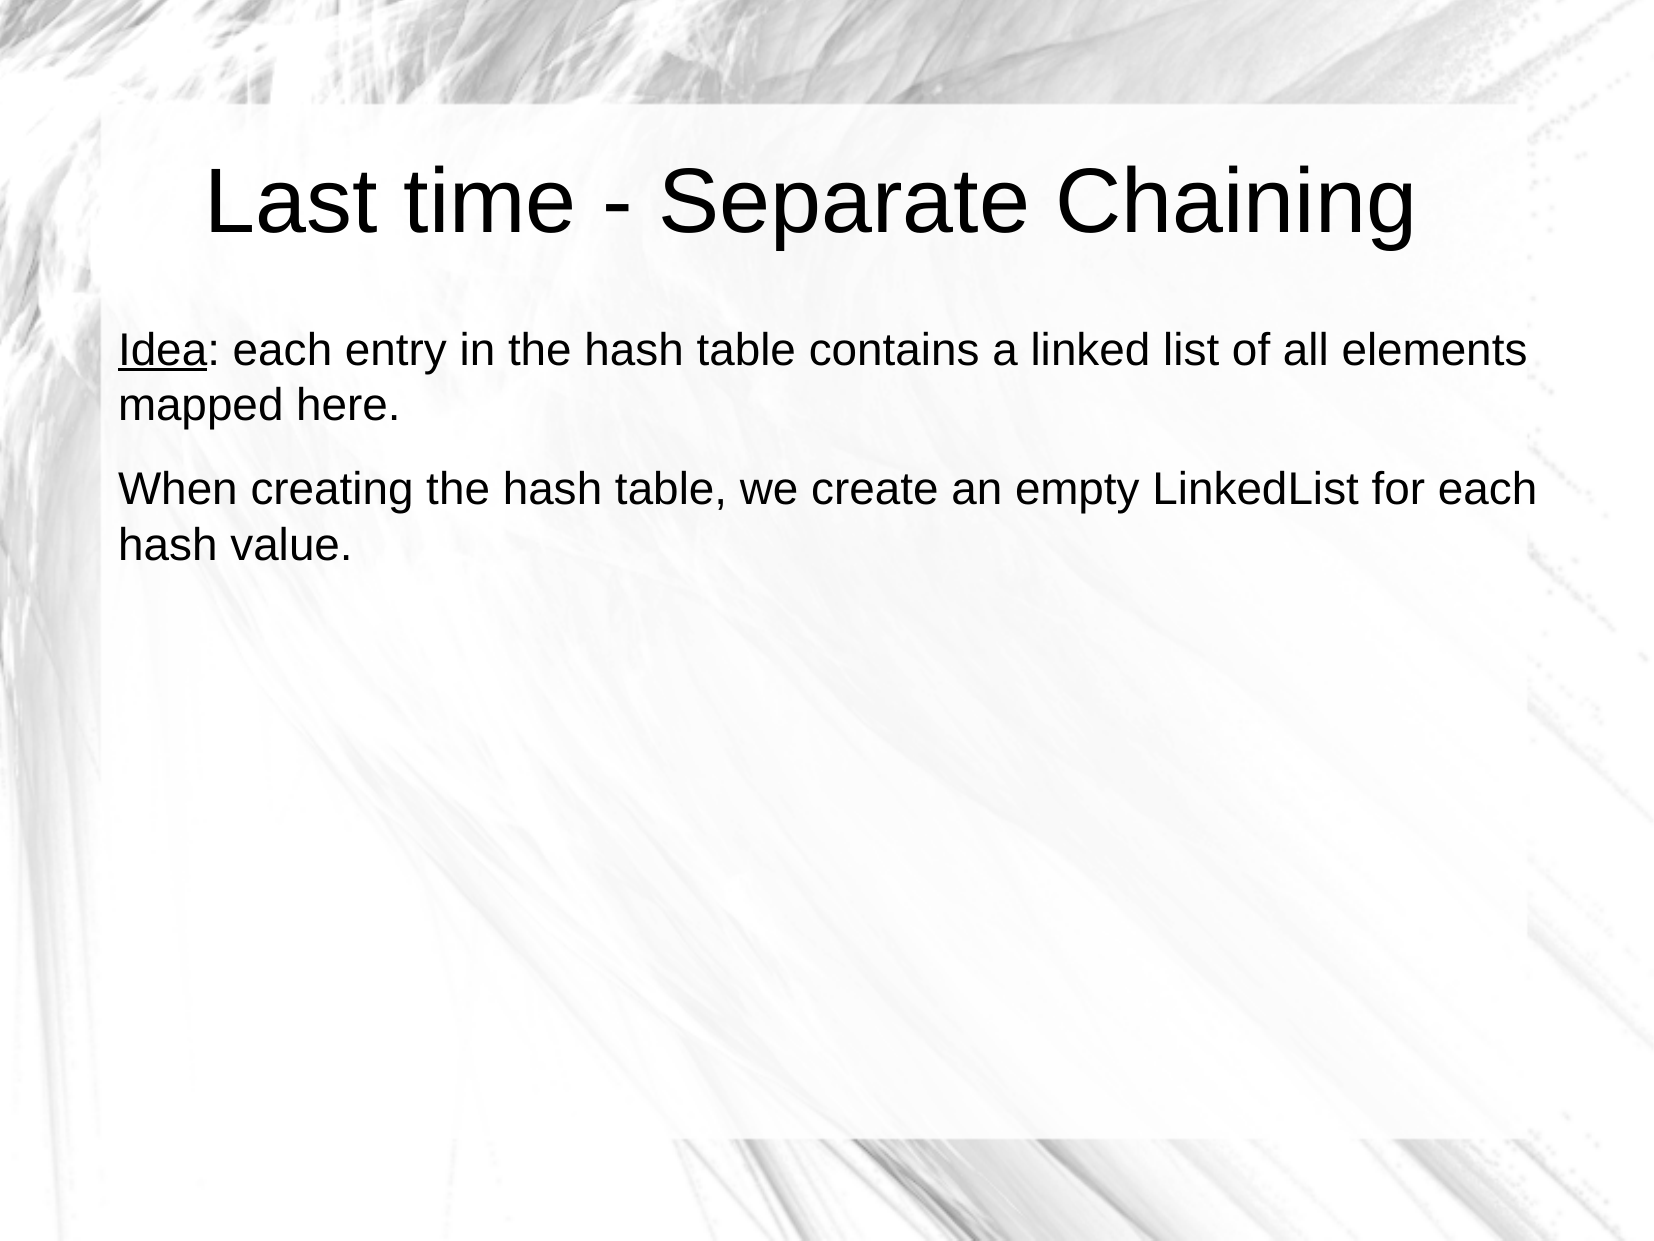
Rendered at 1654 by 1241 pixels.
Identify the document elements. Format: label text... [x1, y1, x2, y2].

list Idea: each entry in the hash table contains a linked list of all elements mapped here. When creating the hash table, we create an empty LinkedList for each hash value. [118, 319, 1571, 1102]
title Last time - Separate Chaining [118, 112, 1506, 281]
picture [0, 0, 1654, 1241]
